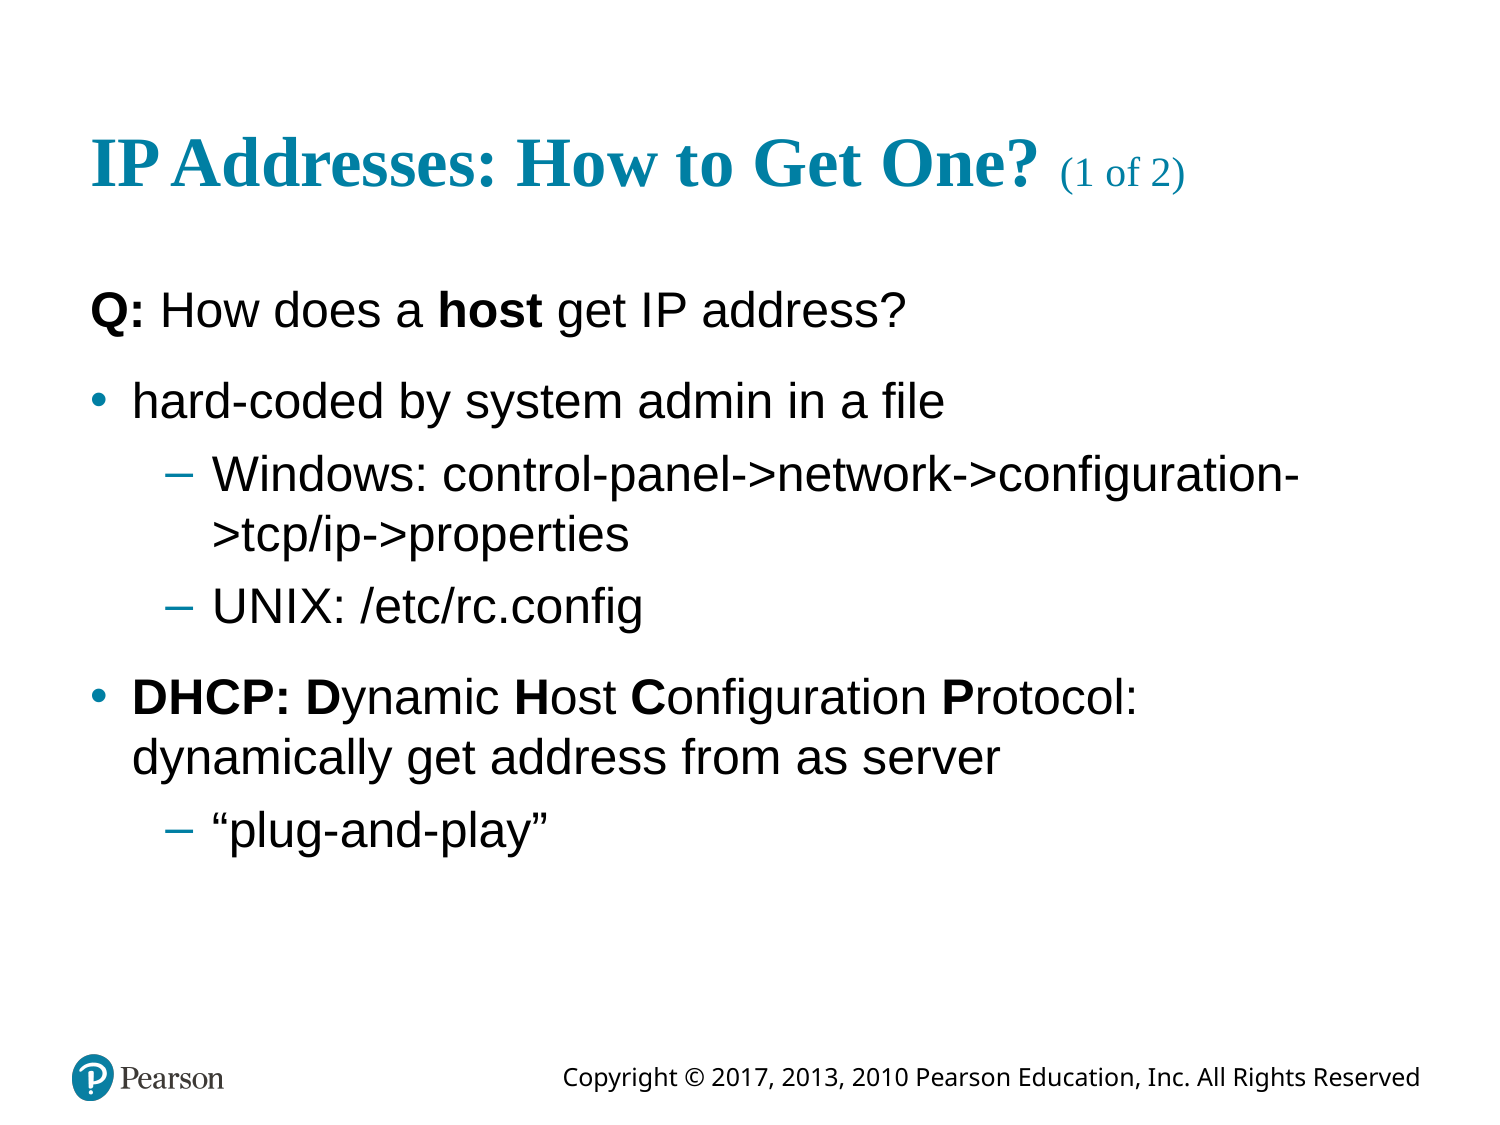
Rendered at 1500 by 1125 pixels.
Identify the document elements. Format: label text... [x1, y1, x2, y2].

picture [98, 1054, 224, 1101]
title I P Addresses: How to Get One? (1 of 2) [75, 35, 1425, 216]
picture [72, 1054, 88, 1070]
picture [72, 1087, 83, 1101]
list Q: How does a host get I P address? hard-coded by system admin in a file Windows: control-panel->network->configuration->t c p/i p->properties U N I X: /etc/rc.config D H C P: Dynamic Host Configuration Protocol: dynamically get address from as server “plug-and-play” [75, 262, 1348, 1005]
picture [80, 1063, 106, 1088]
